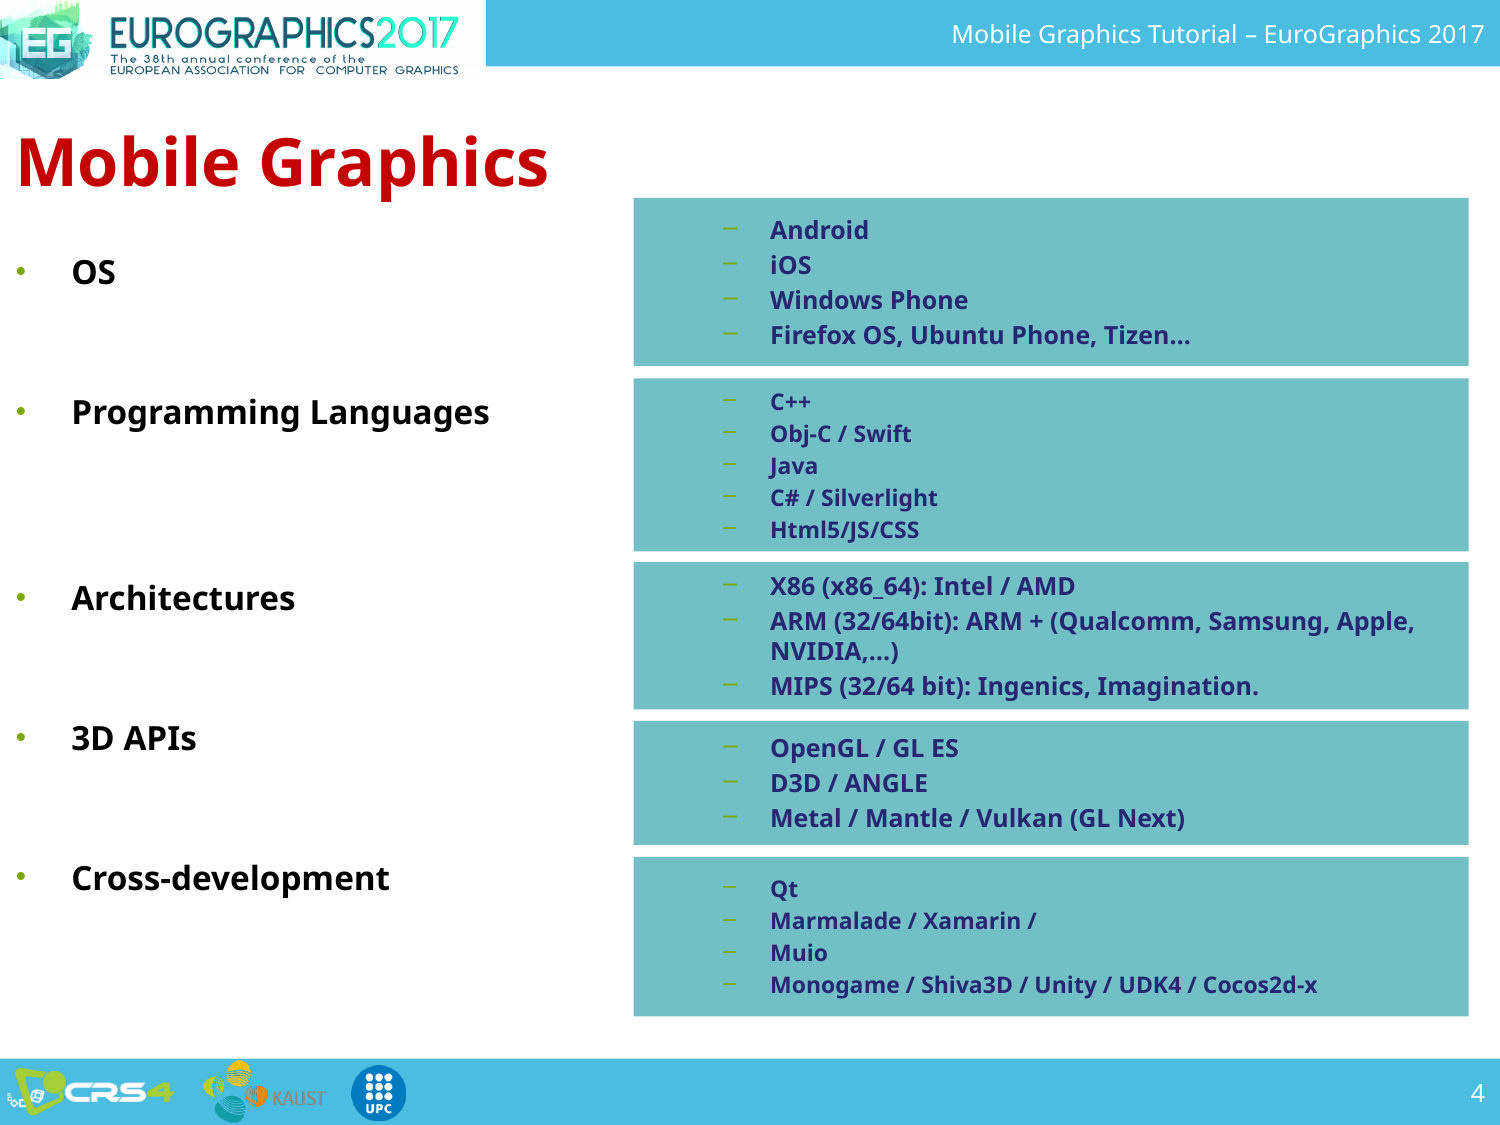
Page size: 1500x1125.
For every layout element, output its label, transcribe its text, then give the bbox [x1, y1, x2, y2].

picture [1, 1064, 180, 1119]
slide_number 4 [1187, 1070, 1500, 1109]
title Mobile Graphics [0, 77, 1442, 241]
text_box X86 (x86_64): Intel / AMD ARM (32/64bit): ARM + (Qualcomm, Samsung, Apple, NVIDIA,…) MIPS (32/64 bit): Ingenics, Imagination. [633, 561, 1469, 710]
text_box C++ Obj-C / Swift Java C# / Silverlight Html5/JS/CSS [633, 378, 1469, 552]
picture [0, 0, 486, 77]
list OS Programming Languages Architectures 3D APIs Cross-development [0, 243, 723, 1047]
picture [351, 1065, 406, 1121]
picture [203, 1060, 326, 1123]
text_box Qt Marmalade / Xamarin / Muio Monogame / Shiva3D / Unity / UDK4 / Cocos2d-x [633, 856, 1469, 1017]
text_box Android iOS Windows Phone Firefox OS, Ubuntu Phone, Tizen… [633, 197, 1469, 367]
text_box OpenGL / GL ES D3D / ANGLE Metal / Mantle / Vulkan (GL Next) [633, 720, 1469, 845]
